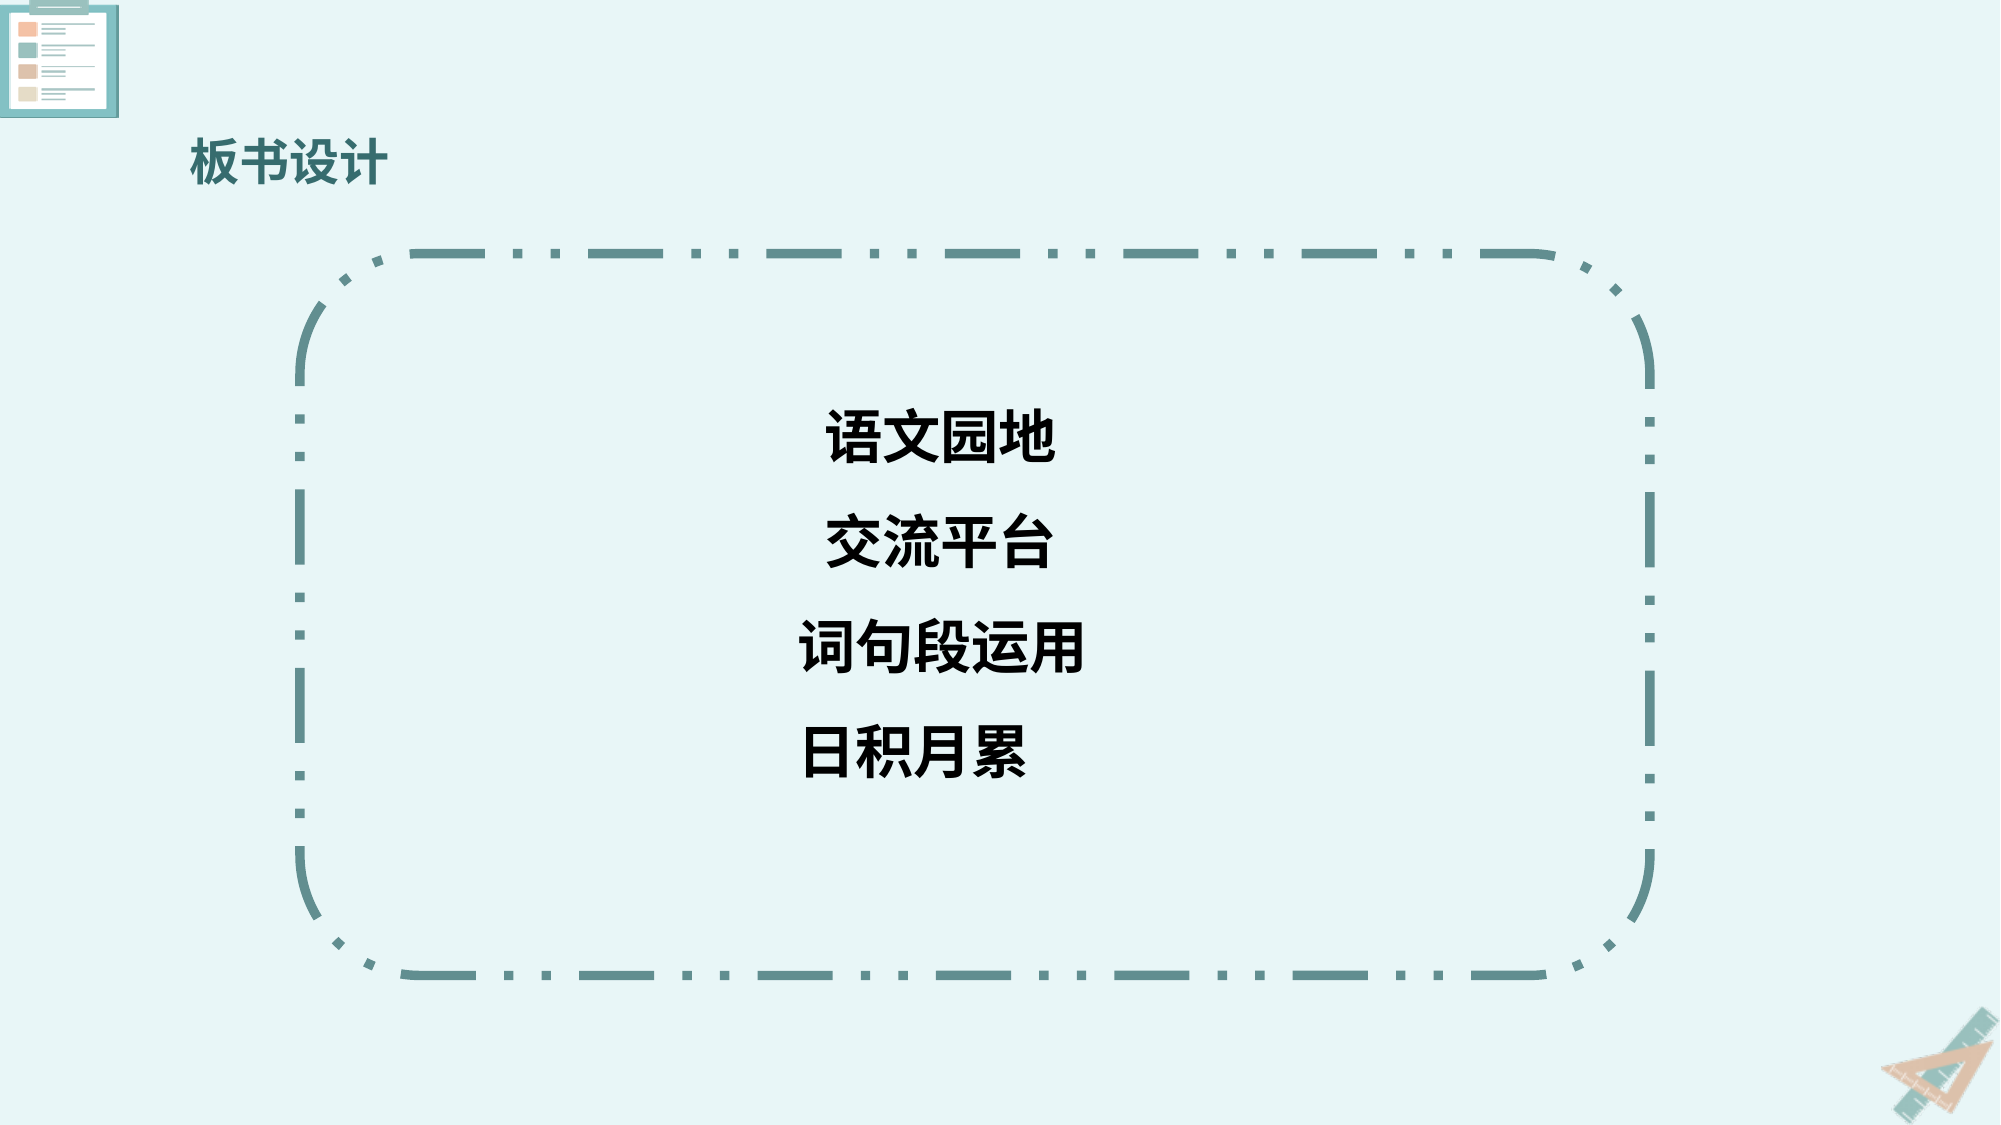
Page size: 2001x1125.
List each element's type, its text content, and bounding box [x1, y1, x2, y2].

text_box 板书设计 [174, 123, 405, 199]
text_box 语文园地 交流平台 词句段运用 日积月累 [782, 357, 1356, 863]
picture [0, 0, 119, 119]
picture [1881, 1006, 2000, 1125]
text_box [298, 252, 1651, 977]
